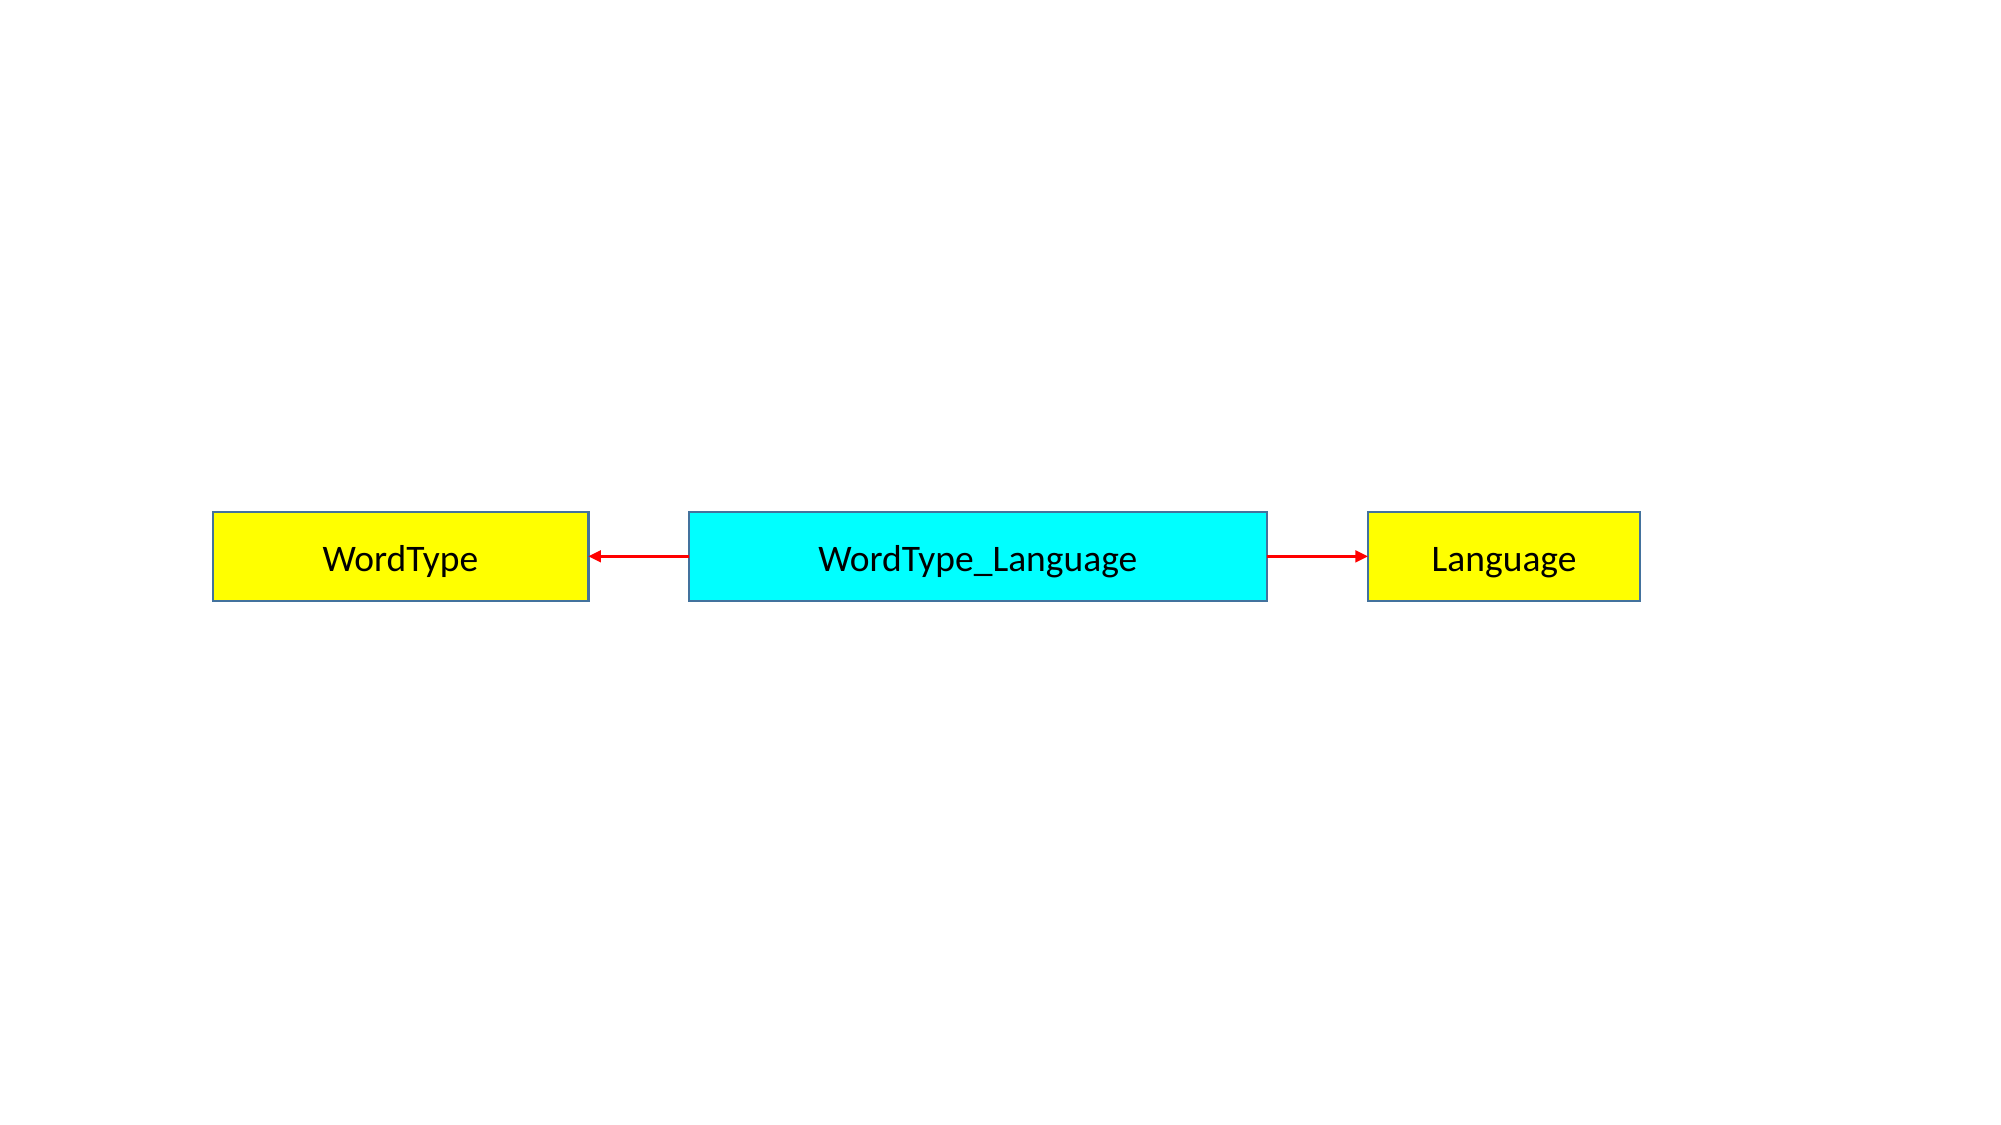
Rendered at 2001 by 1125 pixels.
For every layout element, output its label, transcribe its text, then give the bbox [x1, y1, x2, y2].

text_box WordType [212, 511, 590, 602]
text_box Language [1367, 511, 1641, 602]
text_box WordType_Language [688, 511, 1268, 602]
